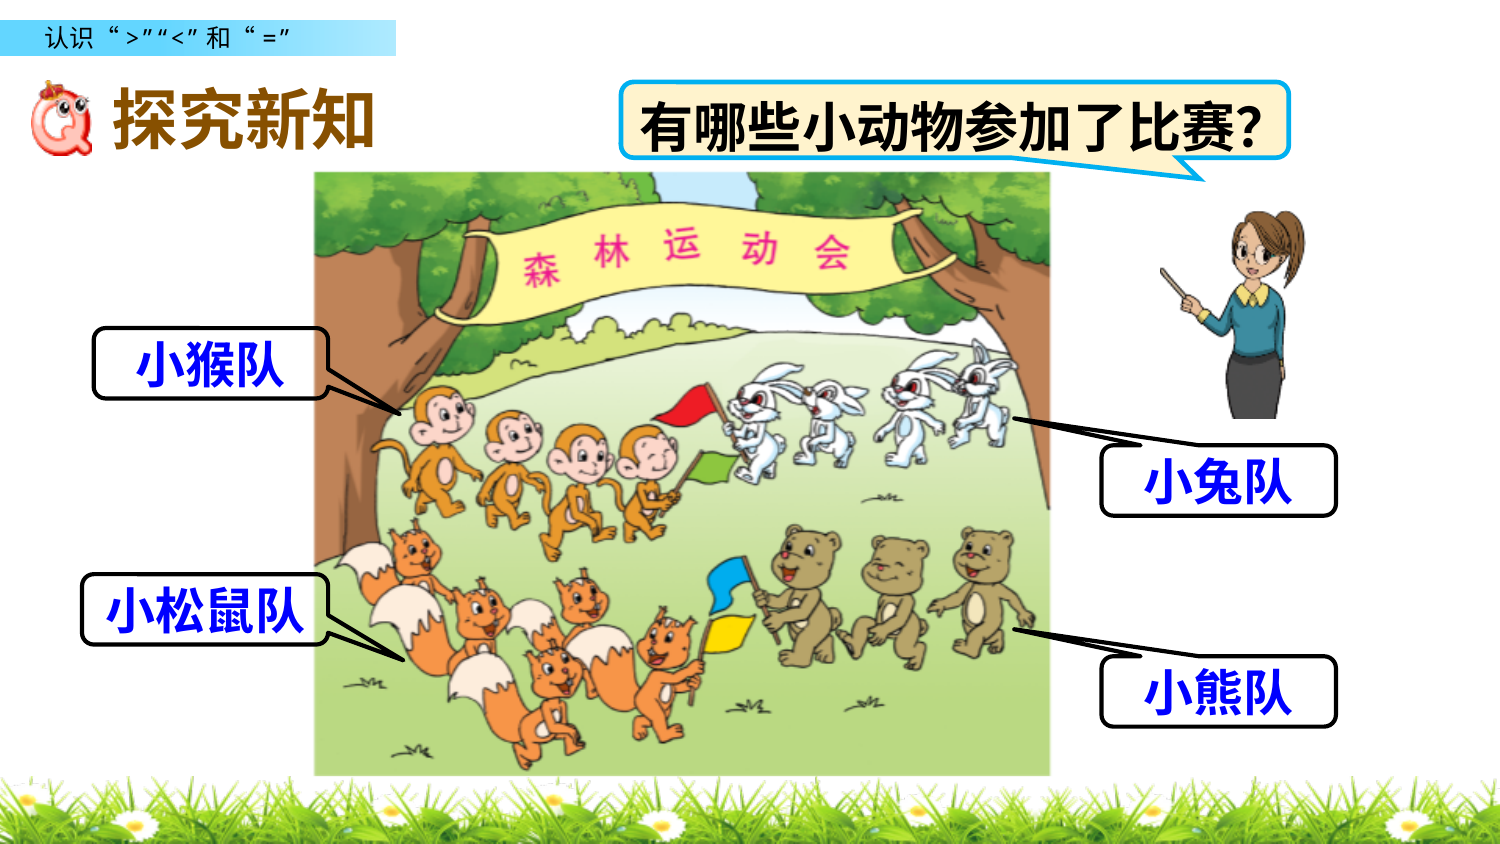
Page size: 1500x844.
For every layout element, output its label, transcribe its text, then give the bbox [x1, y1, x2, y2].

text_box 有哪些小动物参加了比赛？ [620, 81, 1289, 179]
picture [628, 152, 1056, 160]
text_box 小兔队 [1060, 422, 1339, 518]
picture [0, 152, 1500, 844]
picture [1159, 210, 1306, 419]
text_box 小猴队 [91, 325, 299, 401]
text_box 小熊队 [1060, 633, 1339, 729]
text_box 探究新知 [100, 71, 404, 163]
text_box 小松鼠队 [79, 572, 299, 647]
picture [31, 80, 92, 156]
